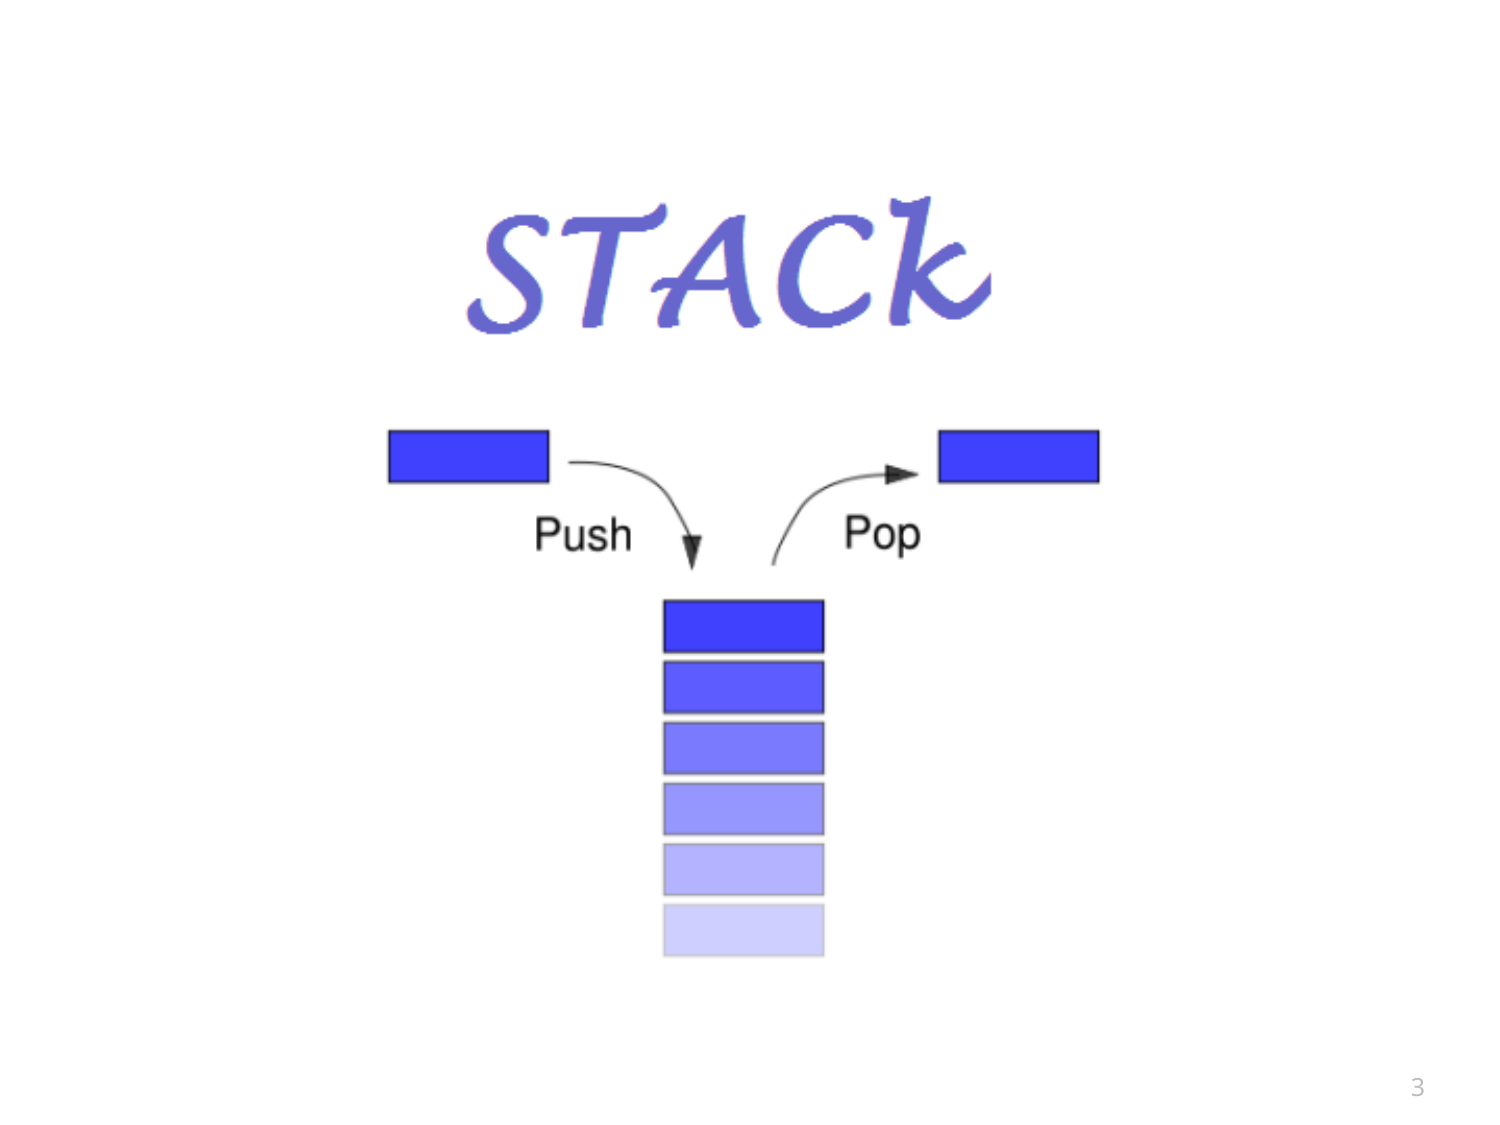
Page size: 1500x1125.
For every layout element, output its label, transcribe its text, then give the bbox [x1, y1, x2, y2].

picture [237, 178, 1251, 988]
slide_number 3 [1299, 1052, 1425, 1113]
